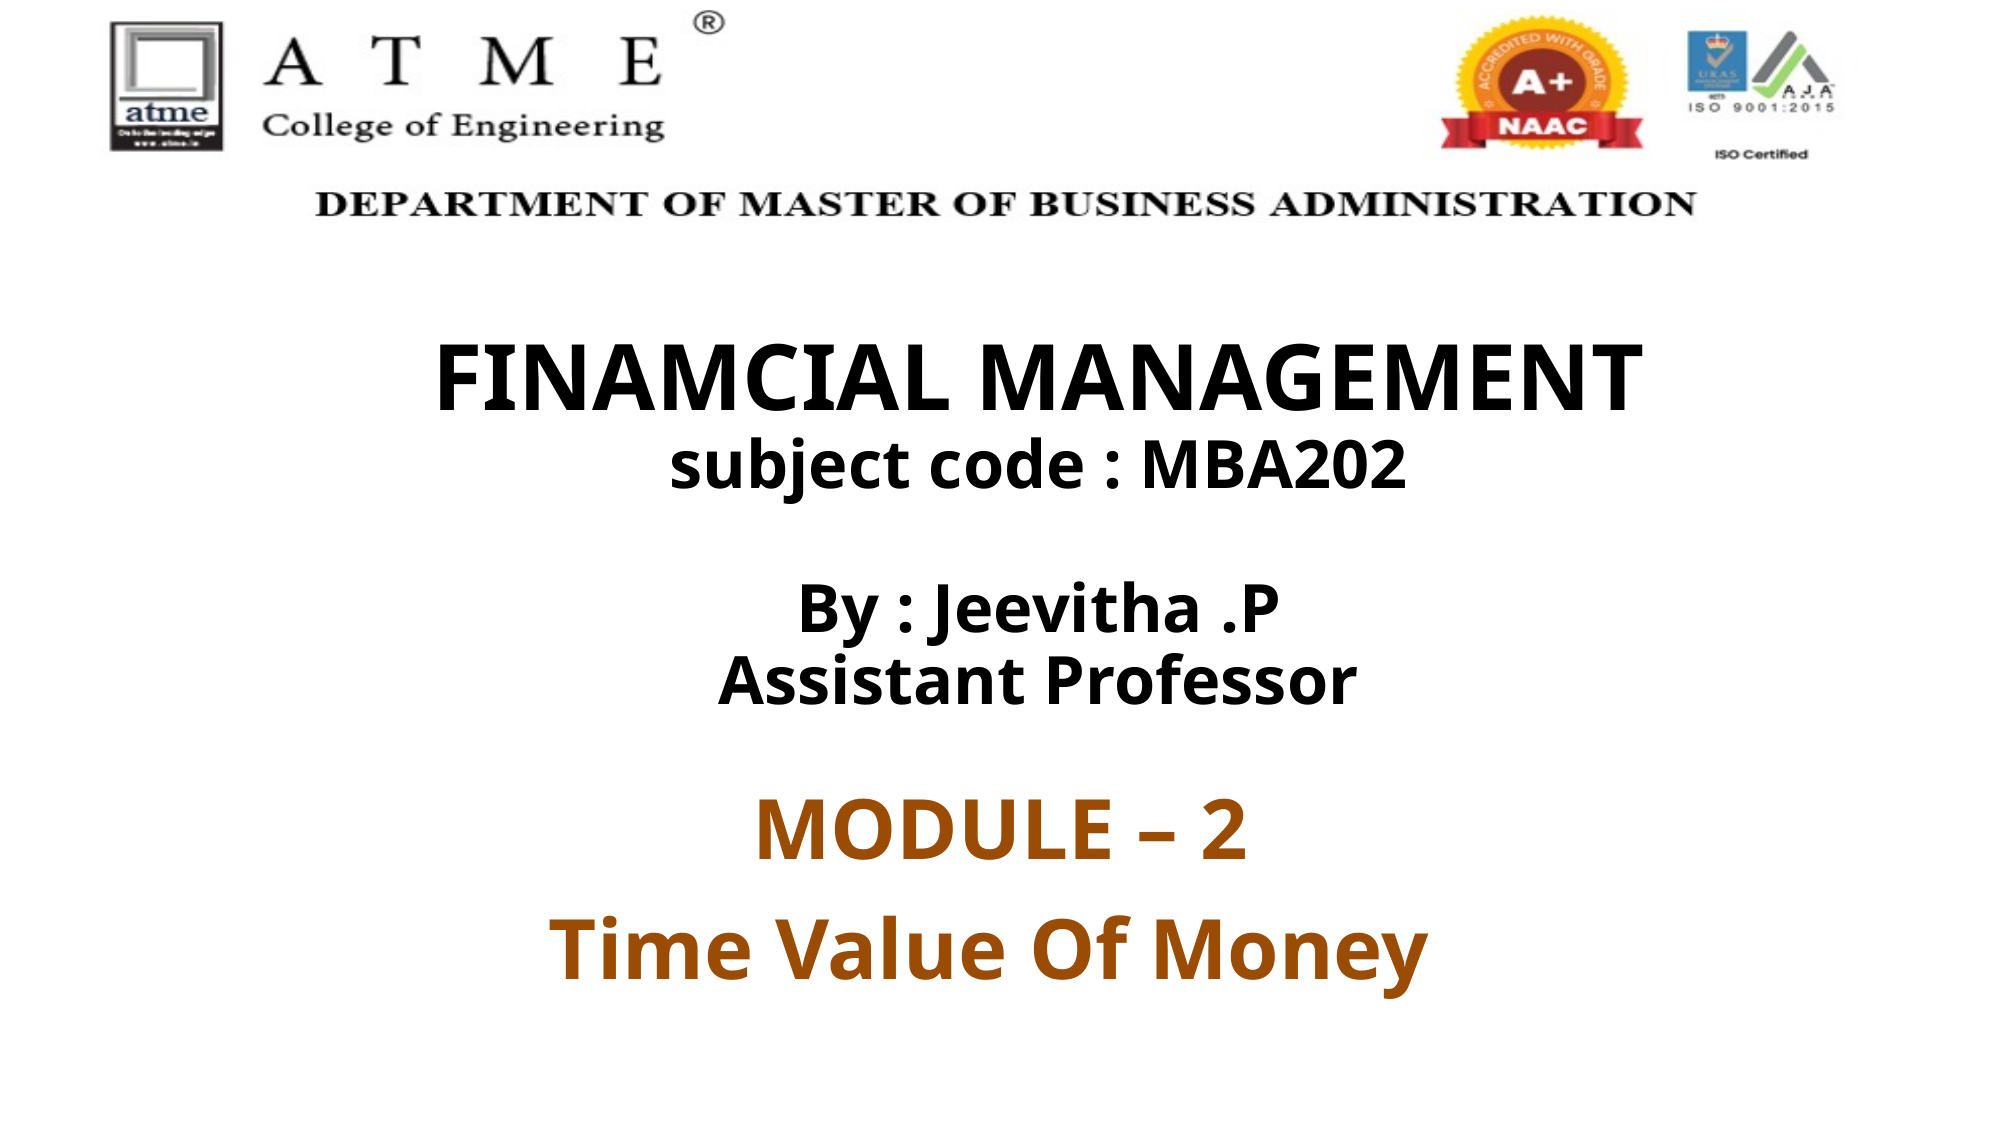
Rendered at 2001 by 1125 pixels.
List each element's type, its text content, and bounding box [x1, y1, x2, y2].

subtitle MODULE – 2 Time Value Of Money [377, 748, 1623, 1069]
title FINAMCIAL MANAGEMENT subject code : MBA202 By : Jeevitha .P Assistant Professor [127, 322, 1950, 727]
picture [100, 9, 1900, 224]
